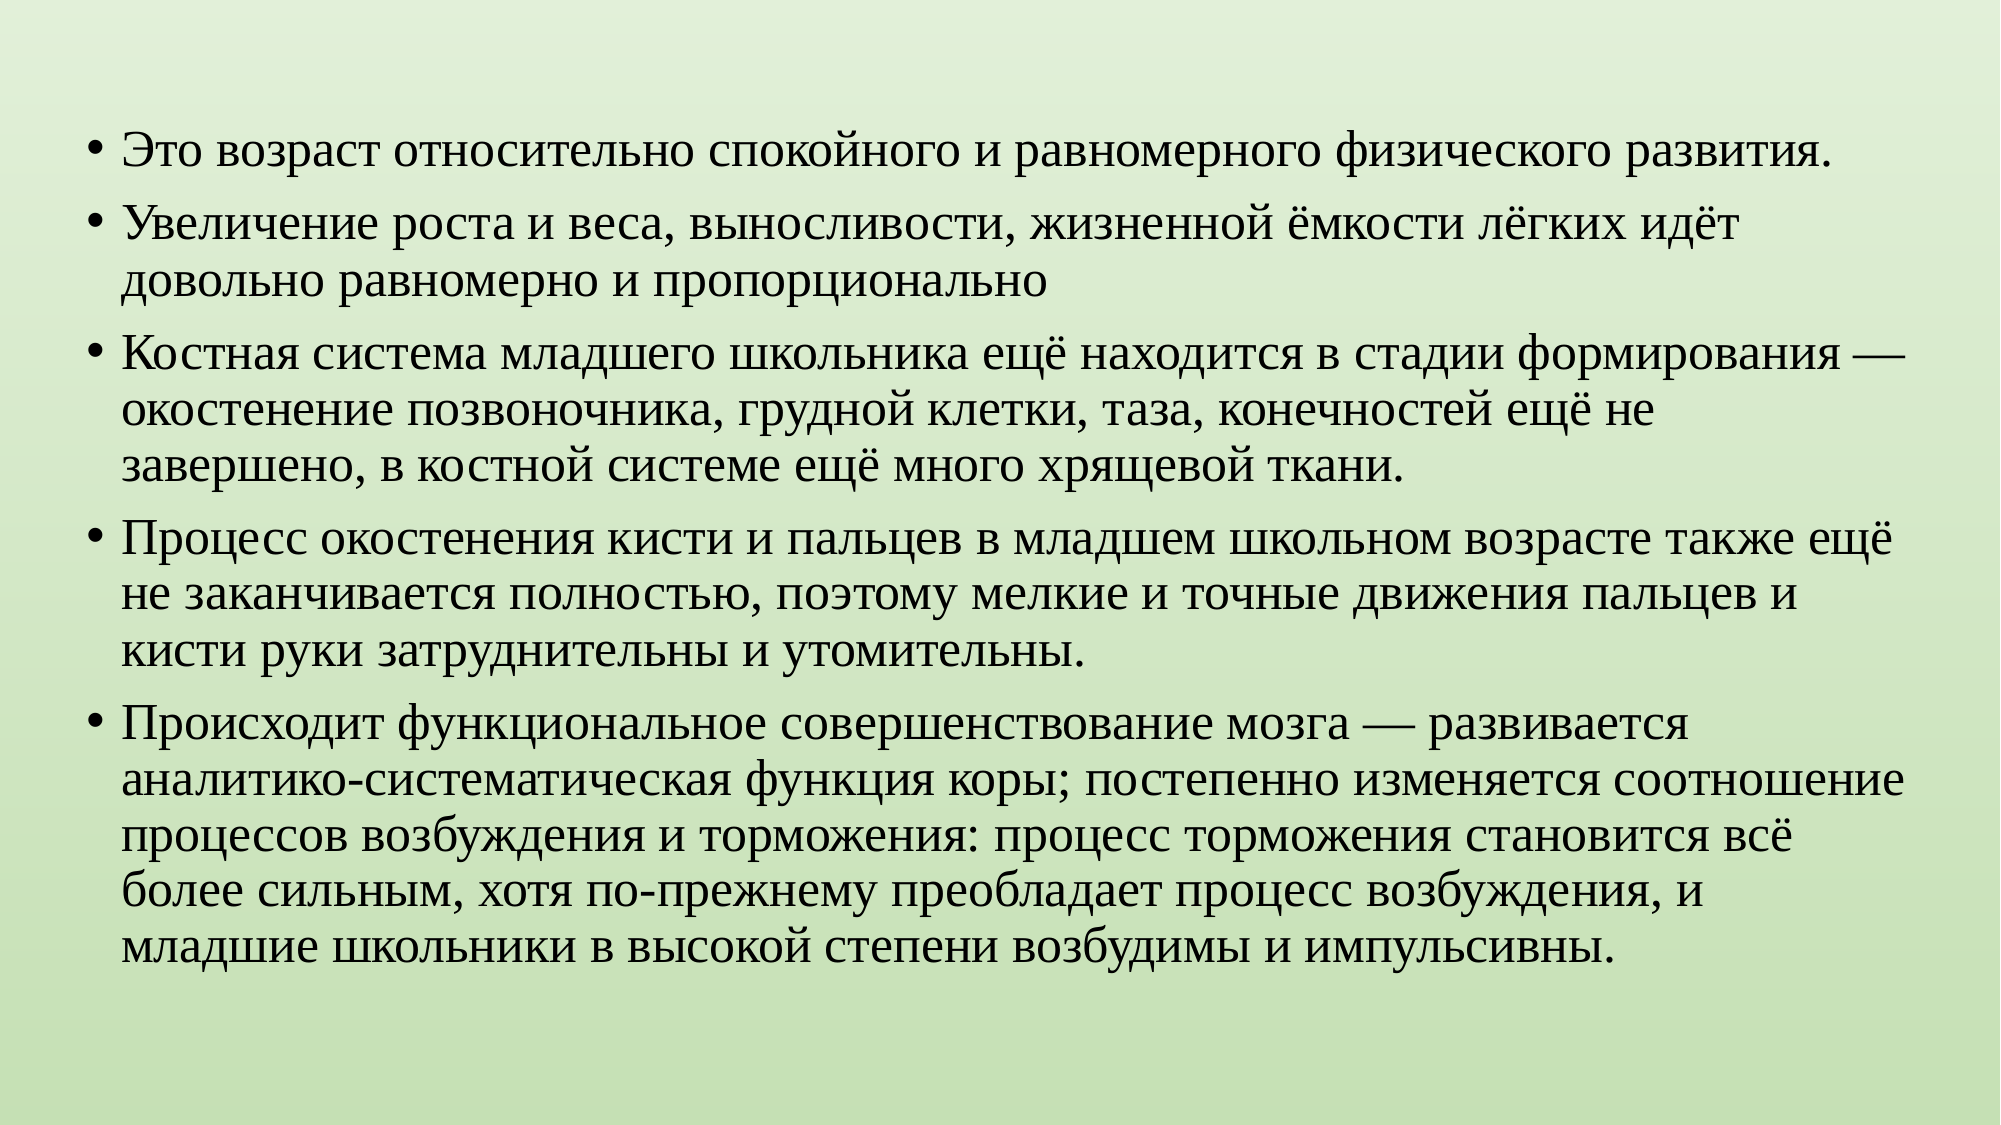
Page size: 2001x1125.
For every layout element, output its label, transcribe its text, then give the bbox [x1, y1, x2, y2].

list Это возраст относительно спокойного и равномерного физического развития. Увеличение роста и веса, выносливости, жизненной ёмкости лёгких идёт довольно равномерно и пропорционально Костная система младшего школьника ещё находится в стадии формирования — окостенение позвоночника, грудной клетки, таза, конечностей ещё не завершено, в костной системе ещё много хрящевой ткани. Процесс окостенения кисти и пальцев в младшем школьном возрасте также ещё не заканчивается полностью, поэтому мелкие и точные движения пальцев и кисти руки затруднительны и утомительны. Происходит функциональное совершенствование мозга — развивается аналитико-систематическая функция коры; постепенно изменяется соотношение процессов возбуждения и торможения: процесс торможения становится всё более сильным, хотя по-прежнему преобладает процесс возбуждения, и младшие школьники в высокой степени возбудимы и импульсивны. [71, 114, 1929, 1044]
